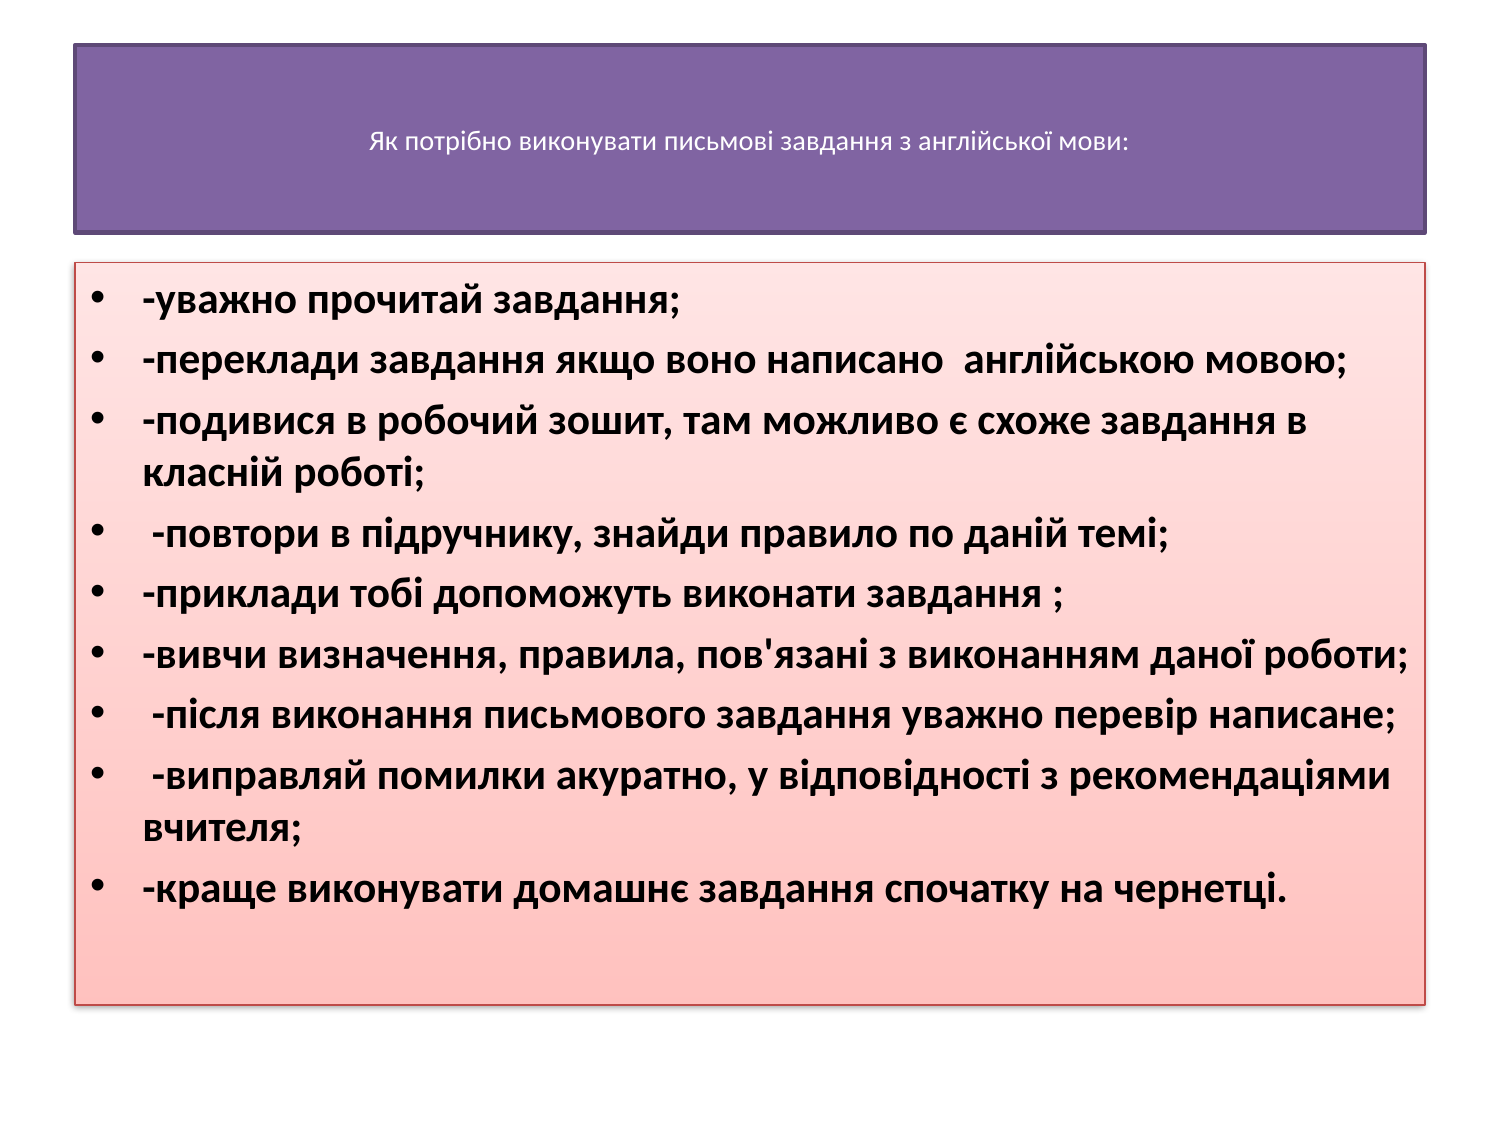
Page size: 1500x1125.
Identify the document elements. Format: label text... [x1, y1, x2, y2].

list -уважно прочитай завдання; -переклади завдання якщо воно написано англійською мовою; -подивися в робочий зошит, там можливо є схоже завдання в класній роботі; -повтори в підручнику, знайди правило по даній темі; -приклади тобі допоможуть виконати завдання ; -вивчи визначення, правила, пов'язані з виконанням даної роботи; -після виконання письмового завдання уважно перевір написане; -виправляй помилки акуратно, у відповідності з рекомендаціями вчителя; -краще виконувати домашнє завдання спочатку на чернетці. [74, 262, 1426, 1006]
title Як потрібно виконувати письмові завдання з англійської мови: [73, 43, 1427, 235]
